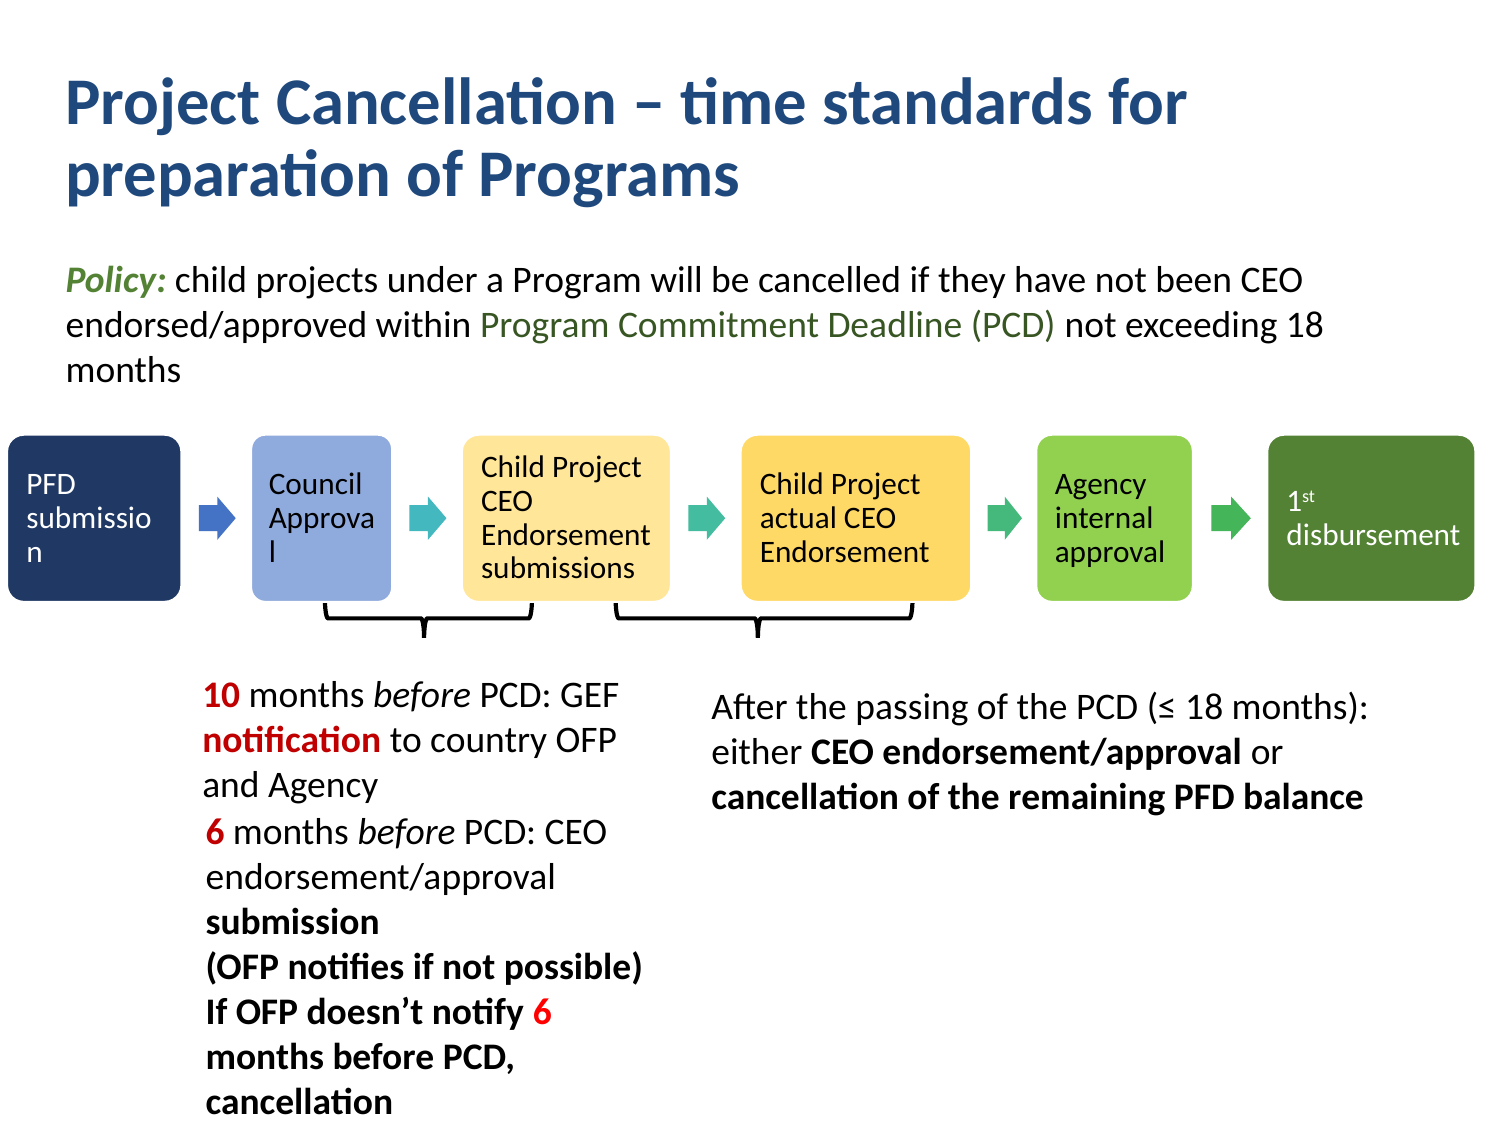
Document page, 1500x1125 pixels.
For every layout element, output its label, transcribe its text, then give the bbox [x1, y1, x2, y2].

text_box [325, 612, 532, 638]
text_box Policy: child projects under a Program will be cancelled if they have not been CEO endorsed/approved within Program Commitment Deadline (PCD) not exceeding 18 months [50, 247, 1388, 398]
text_box After the passing of the PCD (≤ 18 months): either CEO endorsement/approval or cancellation of the remaining PFD balance [696, 674, 1447, 825]
text_box [615, 612, 913, 638]
title Project Cancellation – time standards for preparation of Programs [50, 30, 1344, 247]
text_box 6 months before PCD: CEO endorsement/approval submission (OFP notifies if not possible) If OFP doesn’t notify 6 months before PCD, cancellation [190, 799, 666, 1125]
text_box 10 months before PCD: GEF notification to country OFP and Agency [187, 662, 638, 813]
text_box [5, 424, 1477, 612]
